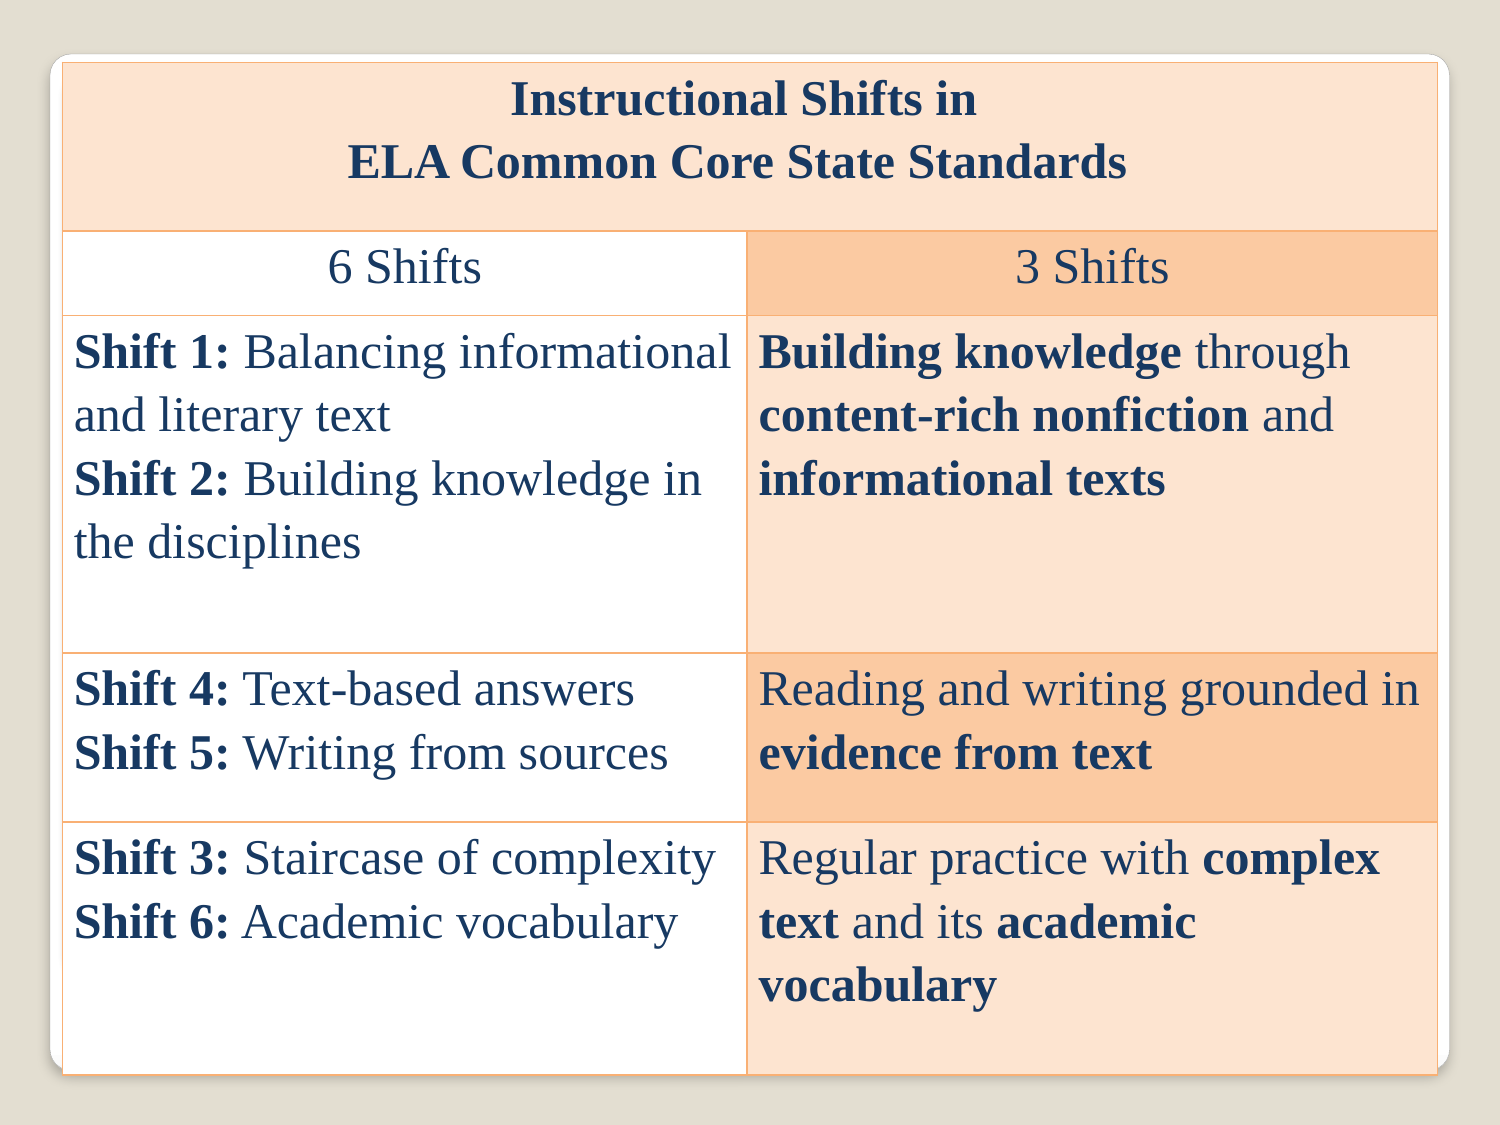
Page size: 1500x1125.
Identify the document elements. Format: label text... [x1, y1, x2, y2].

table_cell 6 Shifts [63, 232, 746, 315]
table_cell 3 Shifts [748, 232, 1437, 315]
table_header Instructional Shifts in ELA Common Core State Standards [63, 63, 1437, 230]
table_cell Building knowledge through content-rich nonfiction and informational texts [748, 316, 1437, 652]
table_cell Regular practice with complex text and its academic vocabulary [748, 823, 1437, 1074]
table_cell Reading and writing grounded in evidence from text [748, 654, 1437, 821]
table_cell Shift 3: Staircase of complexity Shift 6: Academic vocabulary [63, 823, 746, 1074]
table_cell Shift 4: Text-based answers Shift 5: Writing from sources [63, 654, 746, 821]
table_cell Shift 1: Balancing informational and literary text Shift 2: Building knowledge in the disciplines [63, 316, 746, 652]
